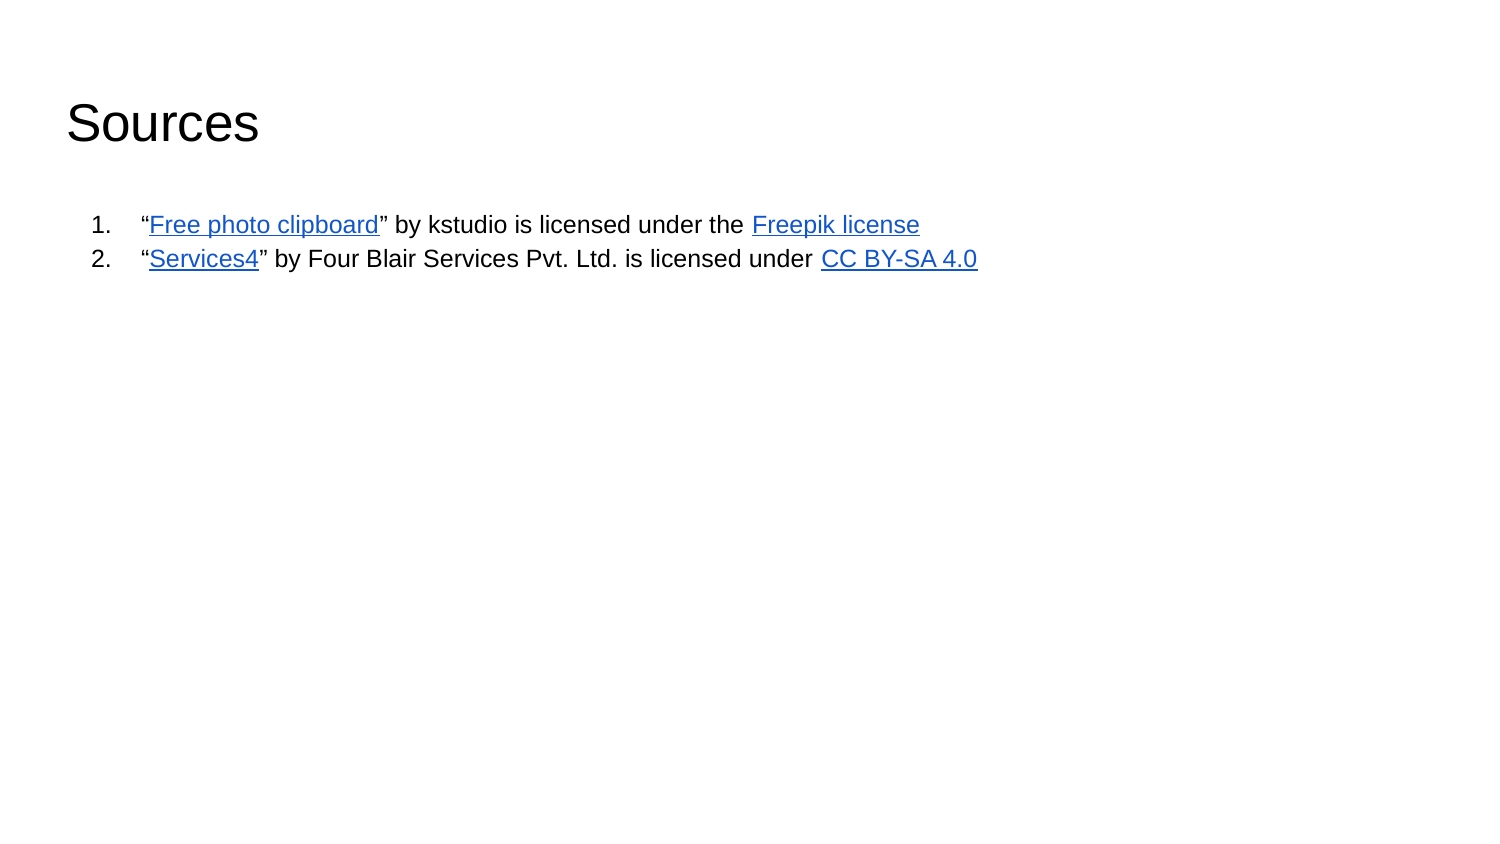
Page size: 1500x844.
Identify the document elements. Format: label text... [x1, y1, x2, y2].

title Sources [51, 72, 1449, 167]
list “Free photo clipboard” by kstudio is licensed under the Freepik license “Services4” by Four Blair Services Pvt. Ltd. is licensed under CC BY-SA 4.0 [51, 189, 1449, 750]
